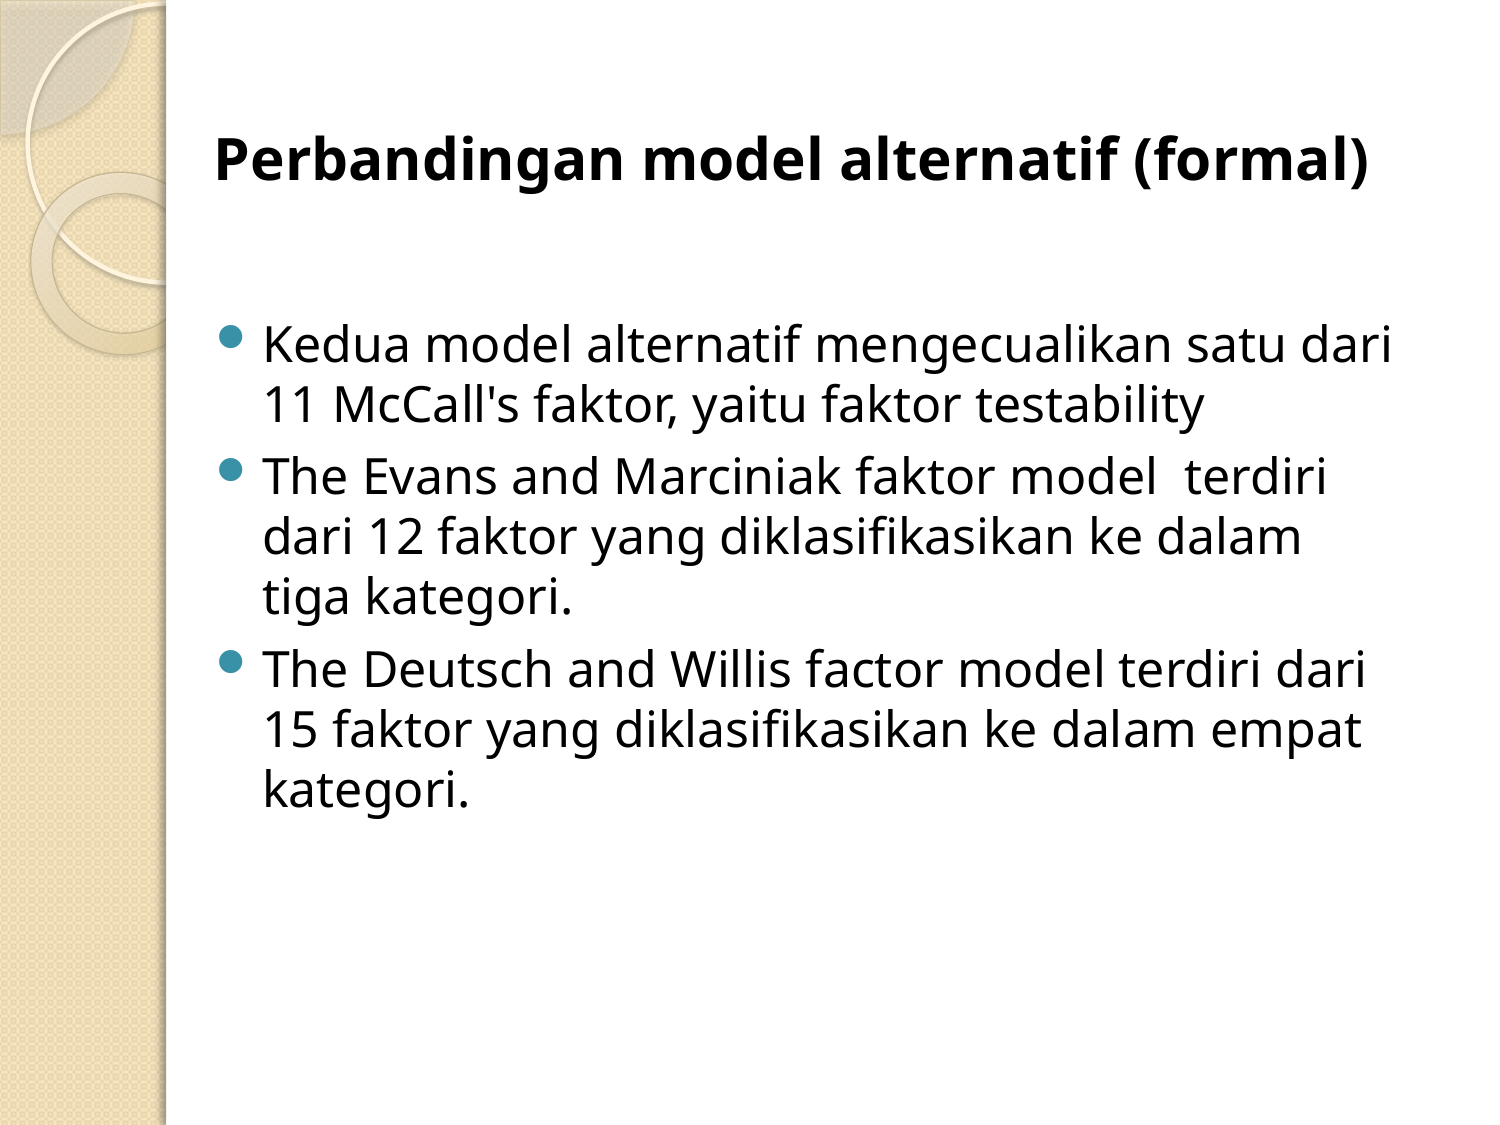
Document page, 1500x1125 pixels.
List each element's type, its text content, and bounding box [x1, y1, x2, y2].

list Kedua model alternatif mengecualikan satu dari 11 McCall's faktor, yaitu faktor testability The Evans and Marciniak faktor model terdiri dari 12 faktor yang diklasifikasikan ke dalam tiga kategori. The Deutsch and Willis factor model terdiri dari 15 faktor yang diklasifikasikan ke dalam empat kategori. [187, 304, 1418, 1093]
title Perbandingan model alternatif (formal) [199, 105, 1430, 293]
